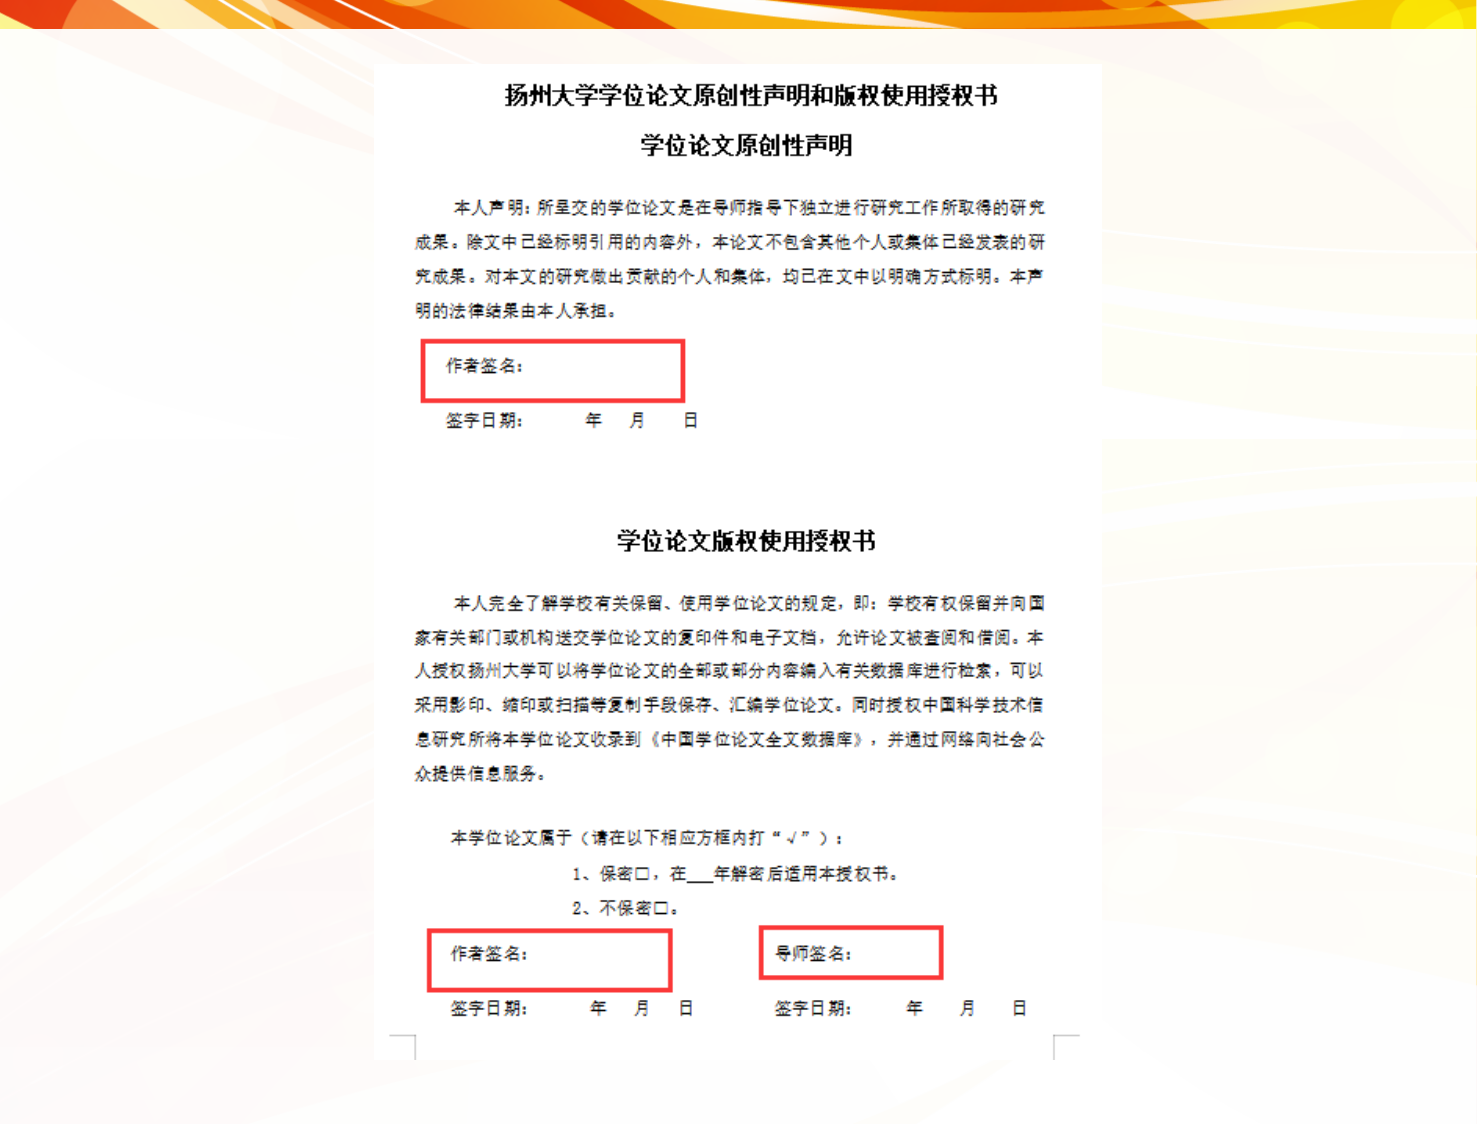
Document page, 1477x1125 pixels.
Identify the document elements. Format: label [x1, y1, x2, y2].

picture [0, 0, 1477, 29]
picture [374, 64, 1102, 1061]
